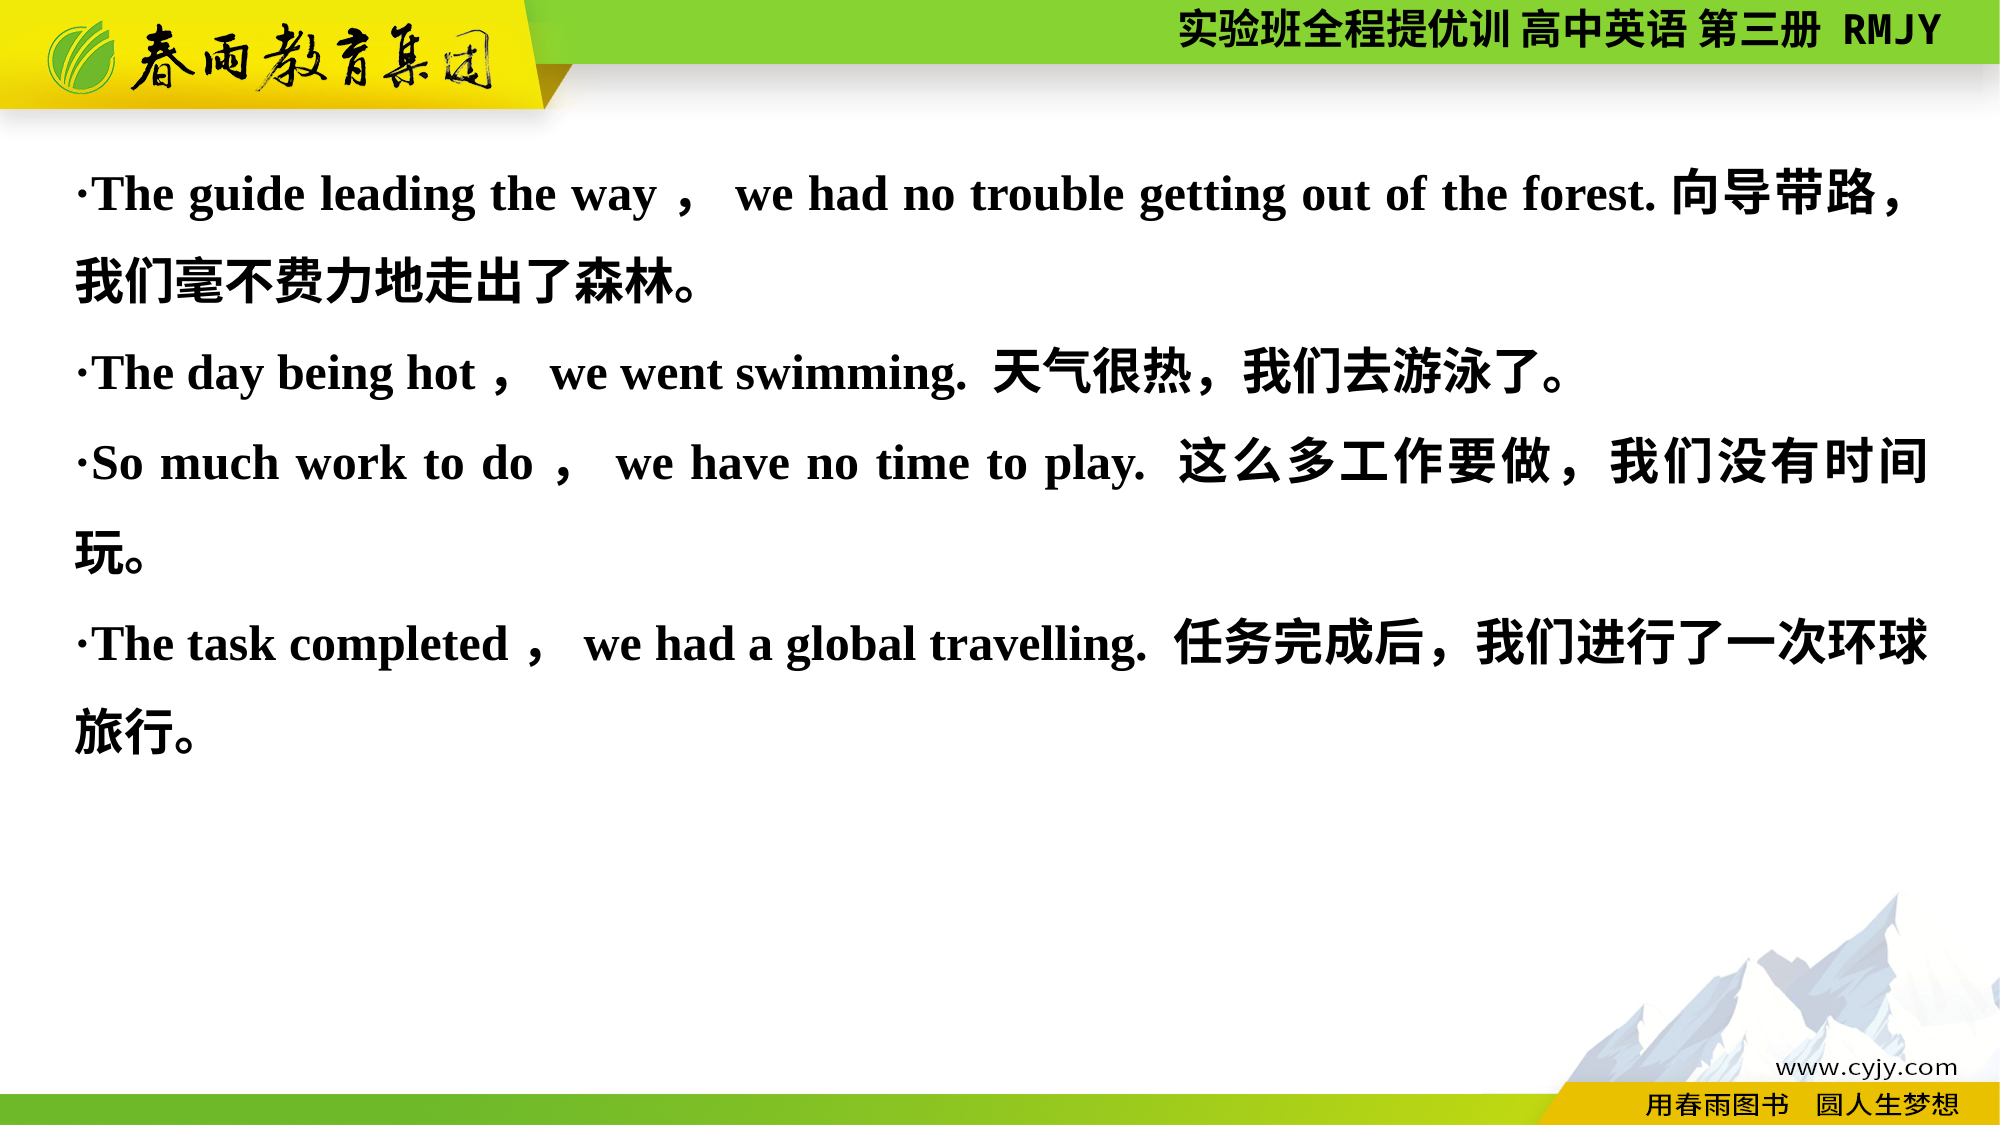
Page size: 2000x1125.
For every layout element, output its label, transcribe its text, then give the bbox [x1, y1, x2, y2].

list ·The guide leading the way，we had no trouble getting out of the forest.向导带路，我们毫不费力地走出了森林。 ·The day being hot，we went swimming. 天气很热，我们去游泳了。 ·So much work to do，we have no time to play. 这么多工作要做，我们没有时间玩。 ·The task completed，we had a global travelling. 任务完成后，我们进行了一次环球旅行。 [59, 122, 1944, 672]
picture [0, 0, 2000, 1125]
